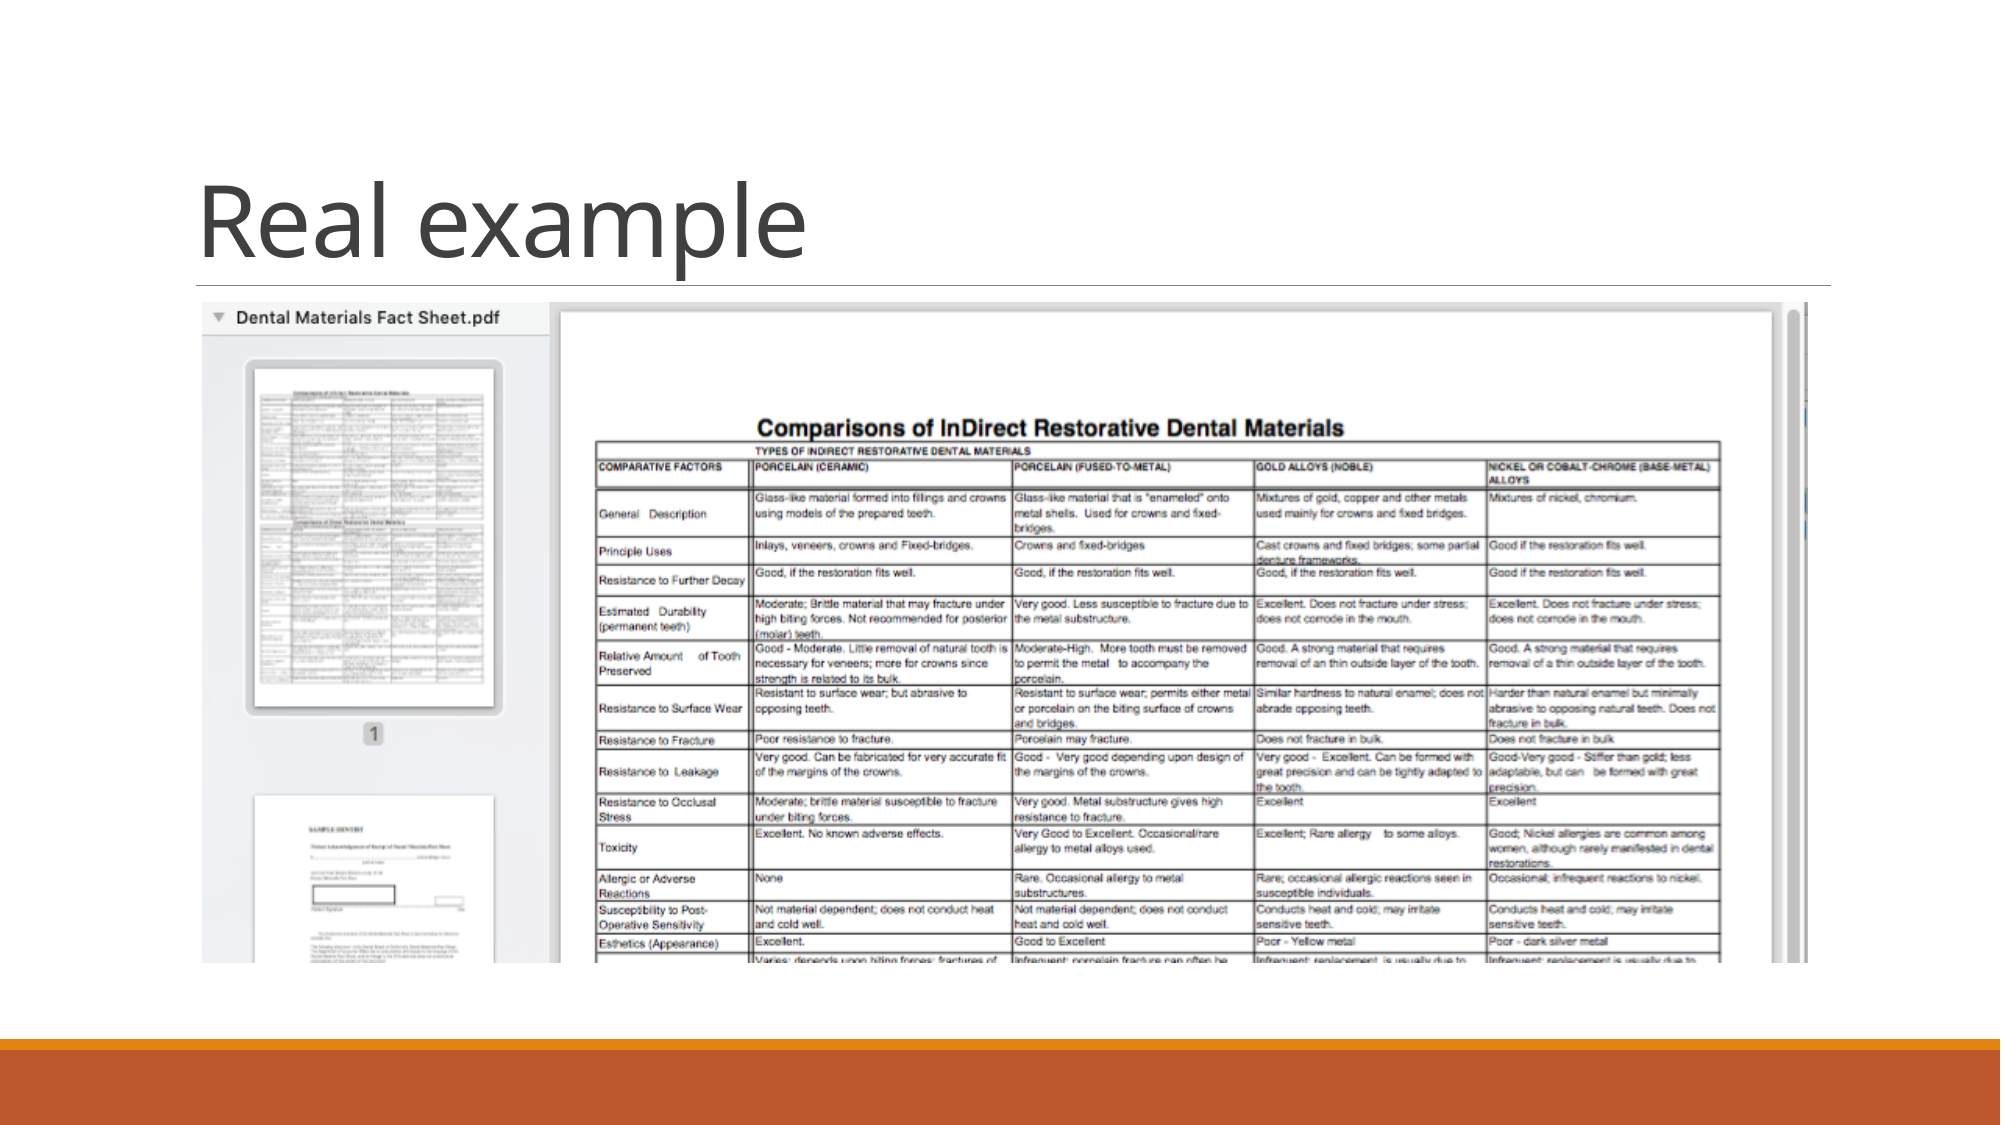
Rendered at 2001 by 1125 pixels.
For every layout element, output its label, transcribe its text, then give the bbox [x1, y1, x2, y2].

title Real example [180, 47, 1830, 285]
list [201, 302, 1809, 964]
